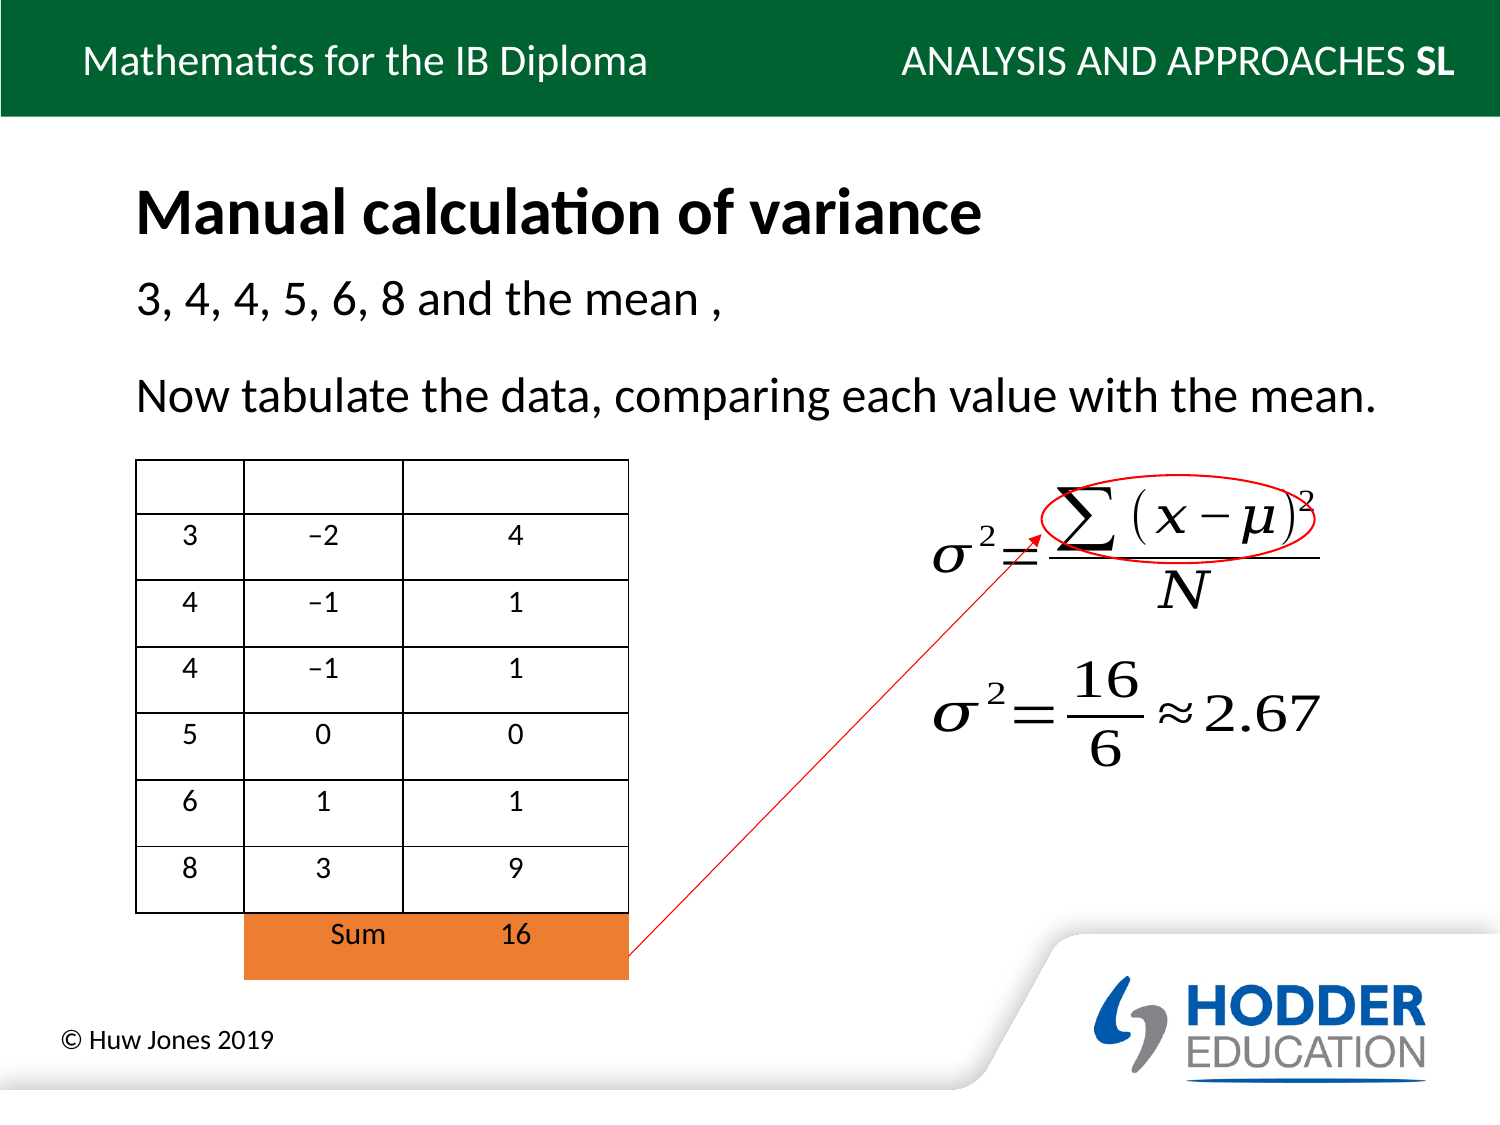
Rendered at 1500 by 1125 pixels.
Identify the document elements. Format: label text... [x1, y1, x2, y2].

text_box Manual calculation of variance [135, 168, 1260, 249]
text_box Mathematics for the IB Diploma ANALYSIS AND APPROACHES SL [0, 0, 1500, 118]
text_box [1040, 474, 1316, 565]
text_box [628, 534, 1042, 957]
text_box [0, 898, 1500, 1125]
